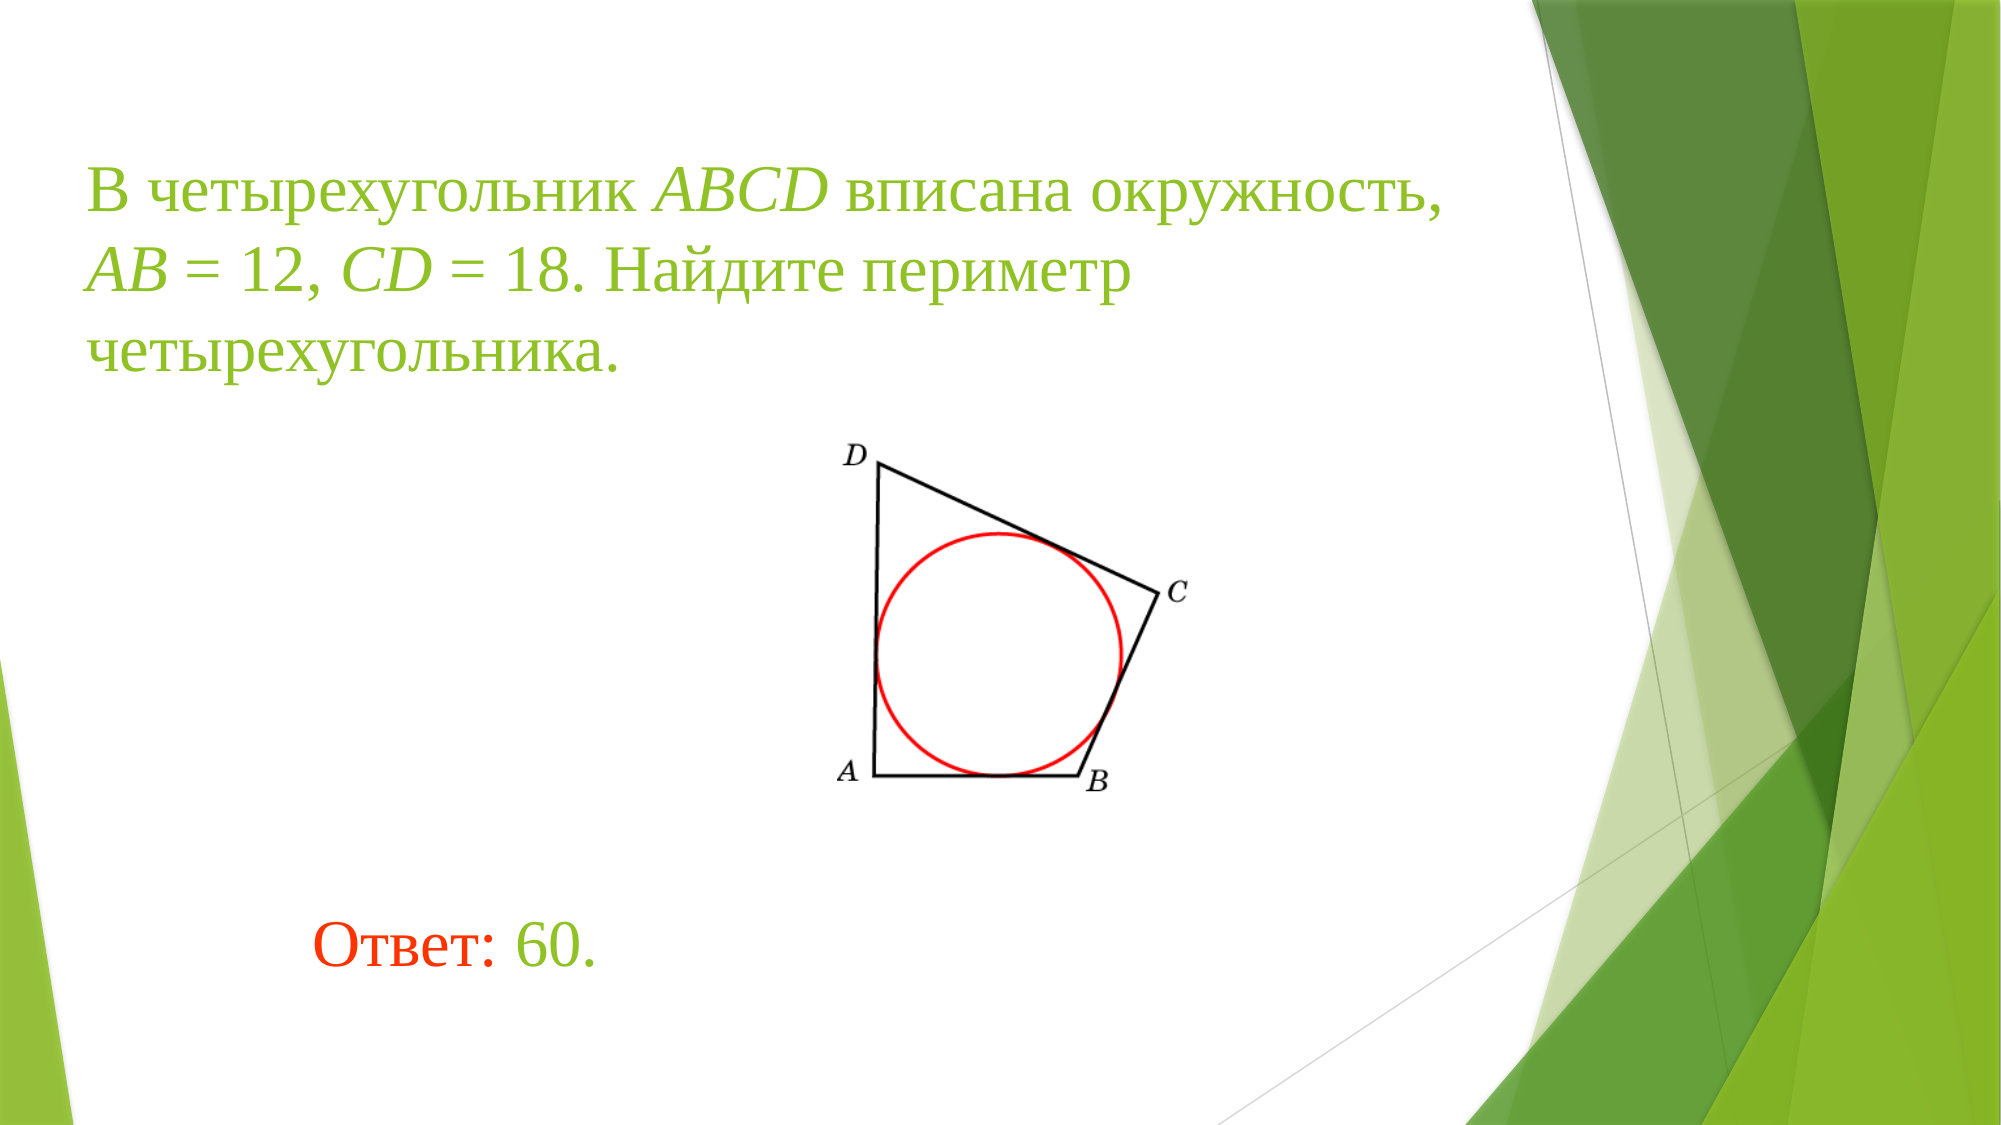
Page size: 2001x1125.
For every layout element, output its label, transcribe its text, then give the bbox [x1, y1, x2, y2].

text_box Ответ: 60. [297, 892, 860, 988]
text_box В четырехугольник ABCD вписана окружность, AB = 12, CD = 18. Найдите периметр четырехугольника. [71, 137, 1518, 393]
picture [836, 436, 1189, 799]
